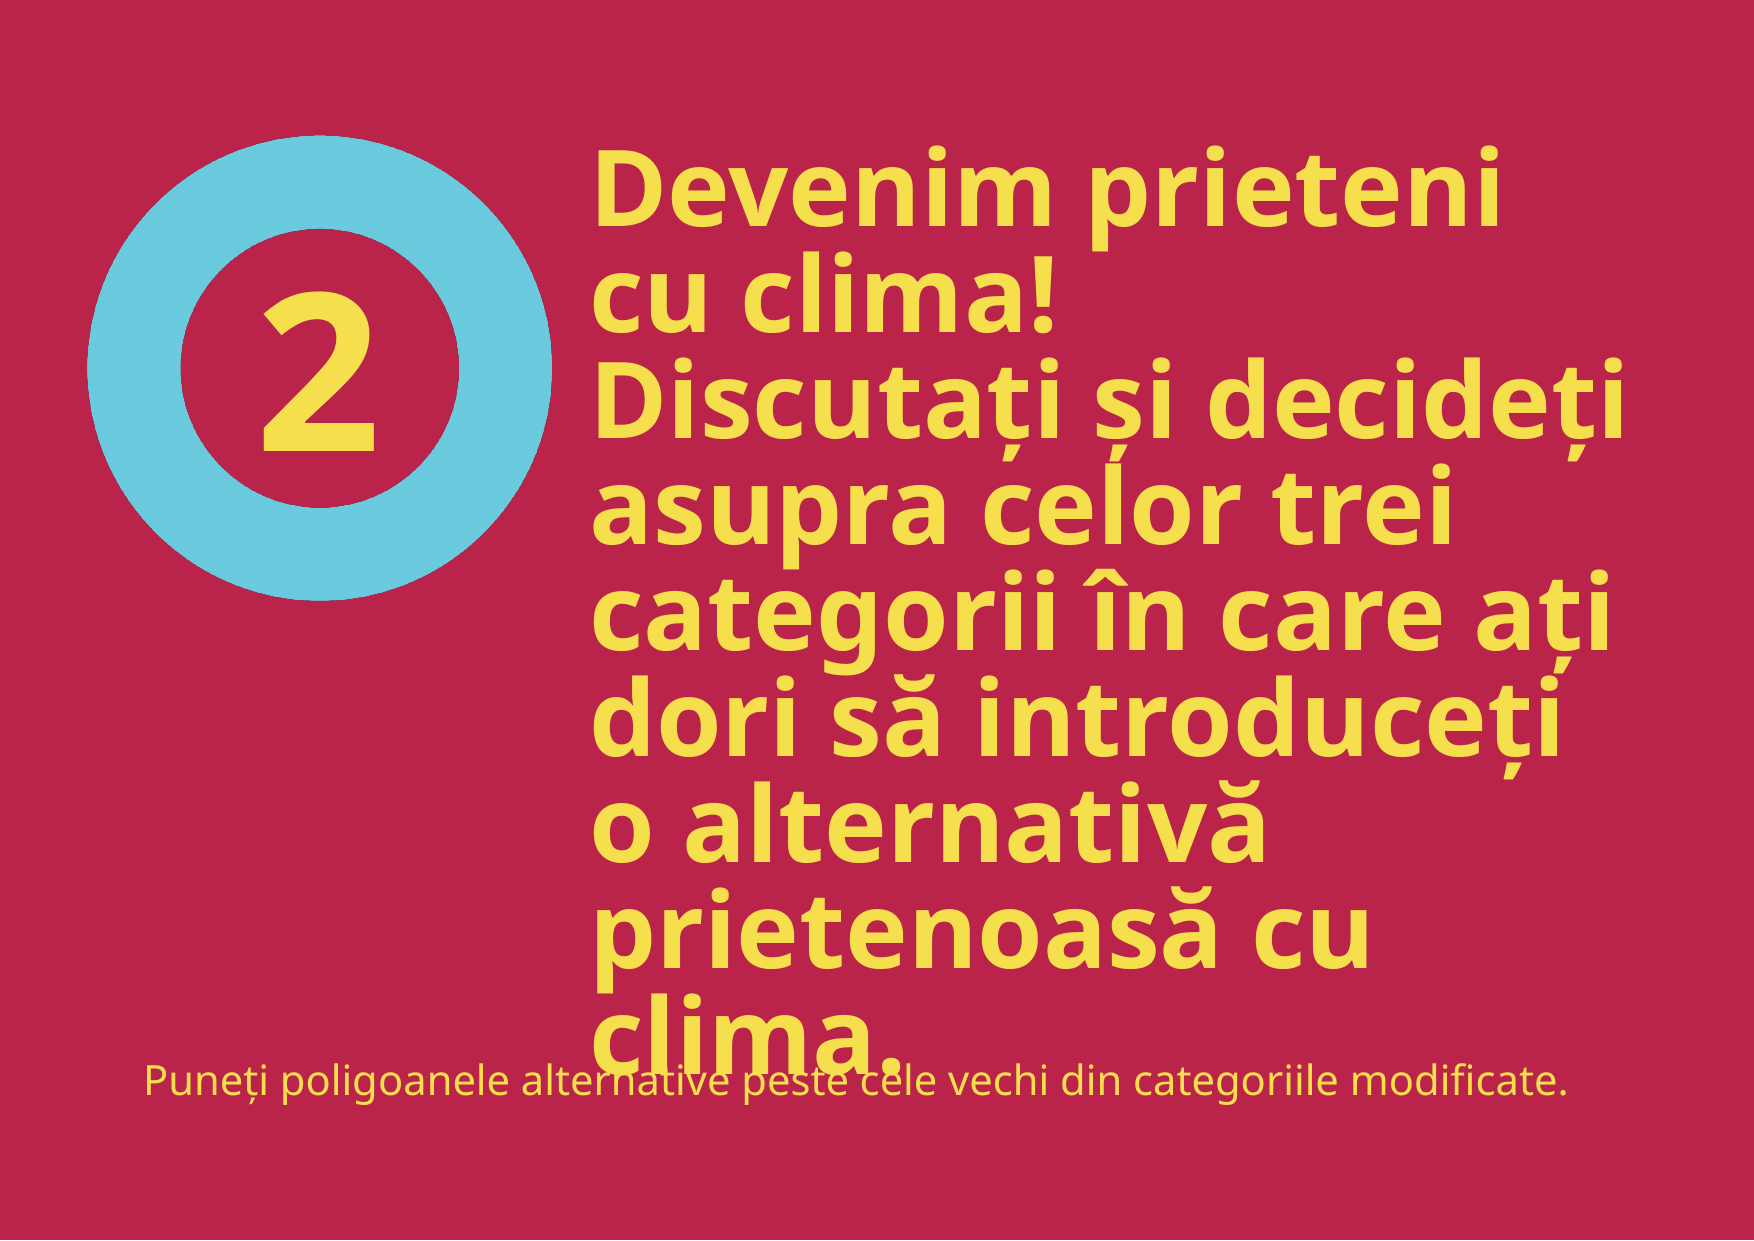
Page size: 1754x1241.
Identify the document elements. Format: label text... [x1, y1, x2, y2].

picture [87, 135, 552, 601]
text_box Puneți poligoanele alternative peste cele vechi din categoriile modificate. [128, 1046, 1599, 1112]
text_box Devenim prieteni cu clima! Discutați și decideți asupra celor trei categorii în care ați dori să introduceți o alternativă prietenoasă cu clima. [574, 134, 1667, 1104]
